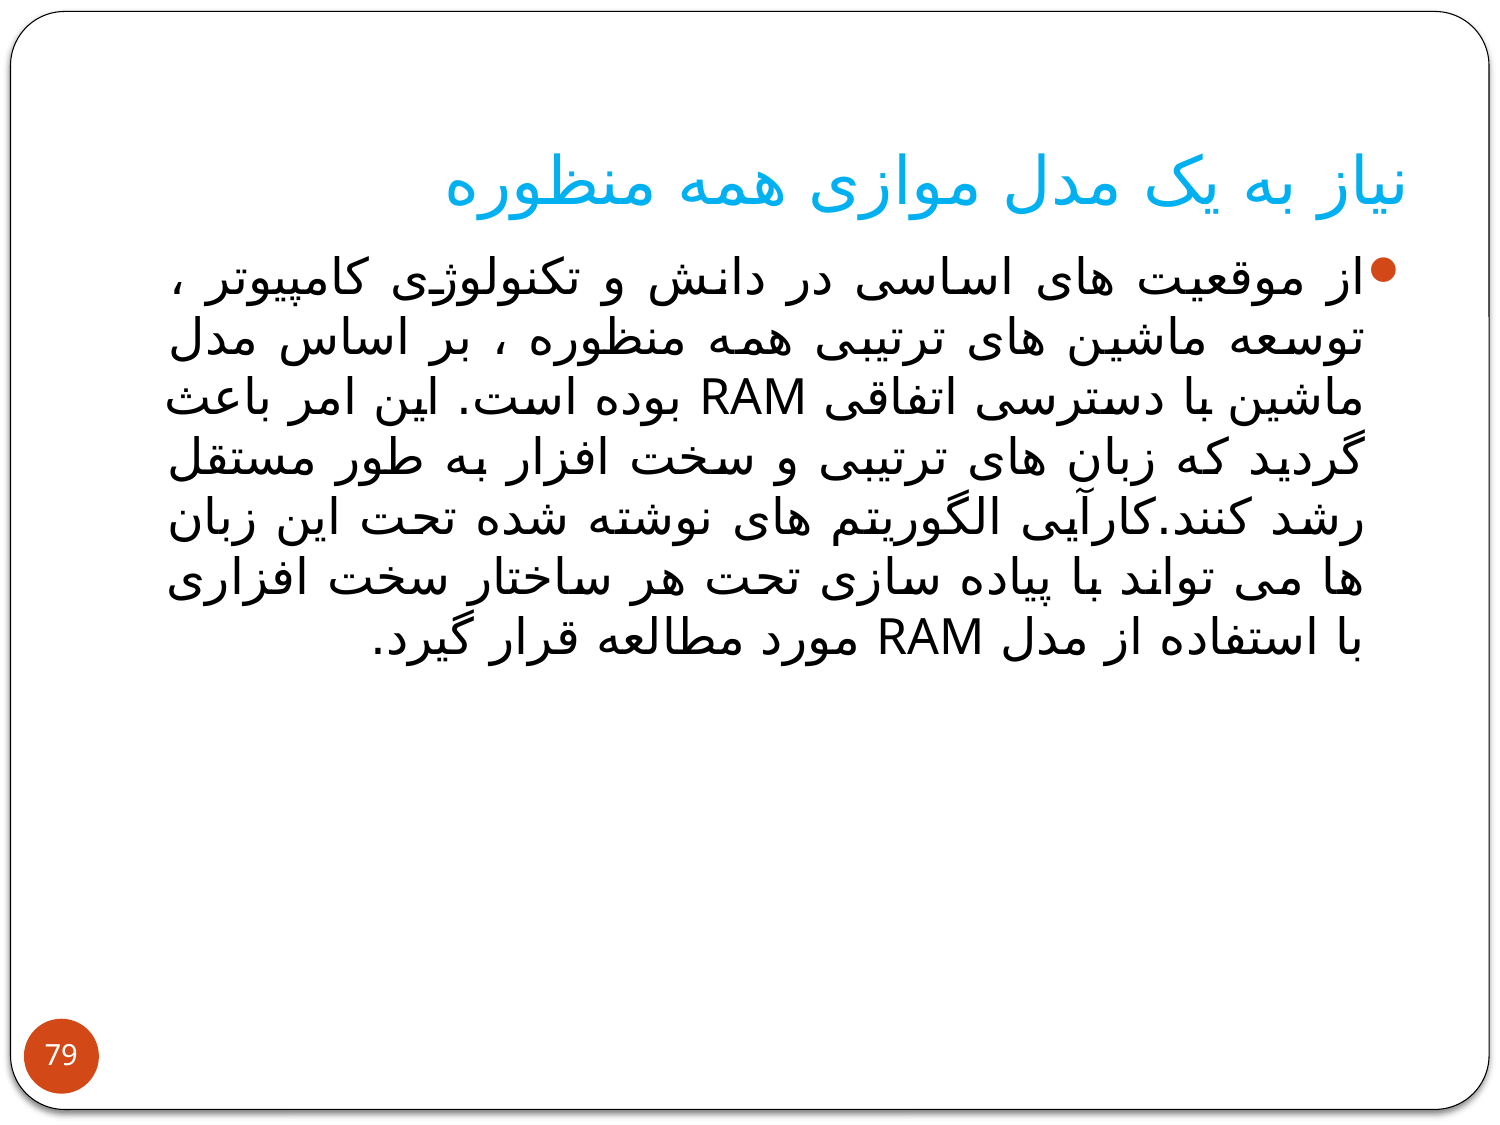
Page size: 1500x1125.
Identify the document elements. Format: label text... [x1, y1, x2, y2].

slide_number 79 [23, 1018, 99, 1094]
list از موقعیت های اساسی در دانش و تکنولوژی کامپیوتر ، توسعه ماشین های ترتیبی همه منظوره ، بر اساس مدل ماشین با دسترسی اتفاقی RAM بوده است. این امر باعث گردید که زبان های ترتیبی و سخت افزار به طور مستقل رشد کنند.کارآیی الگوریتم های نوشته شده تحت این زبان ها می تواند با پیاده سازی تحت هر ساختار سخت افزاری با استفاده از مدل RAM مورد مطالعه قرار گیرد. [150, 237, 1425, 988]
title نیاز به یک مدل موازی همه منظوره [150, 45, 1425, 233]
